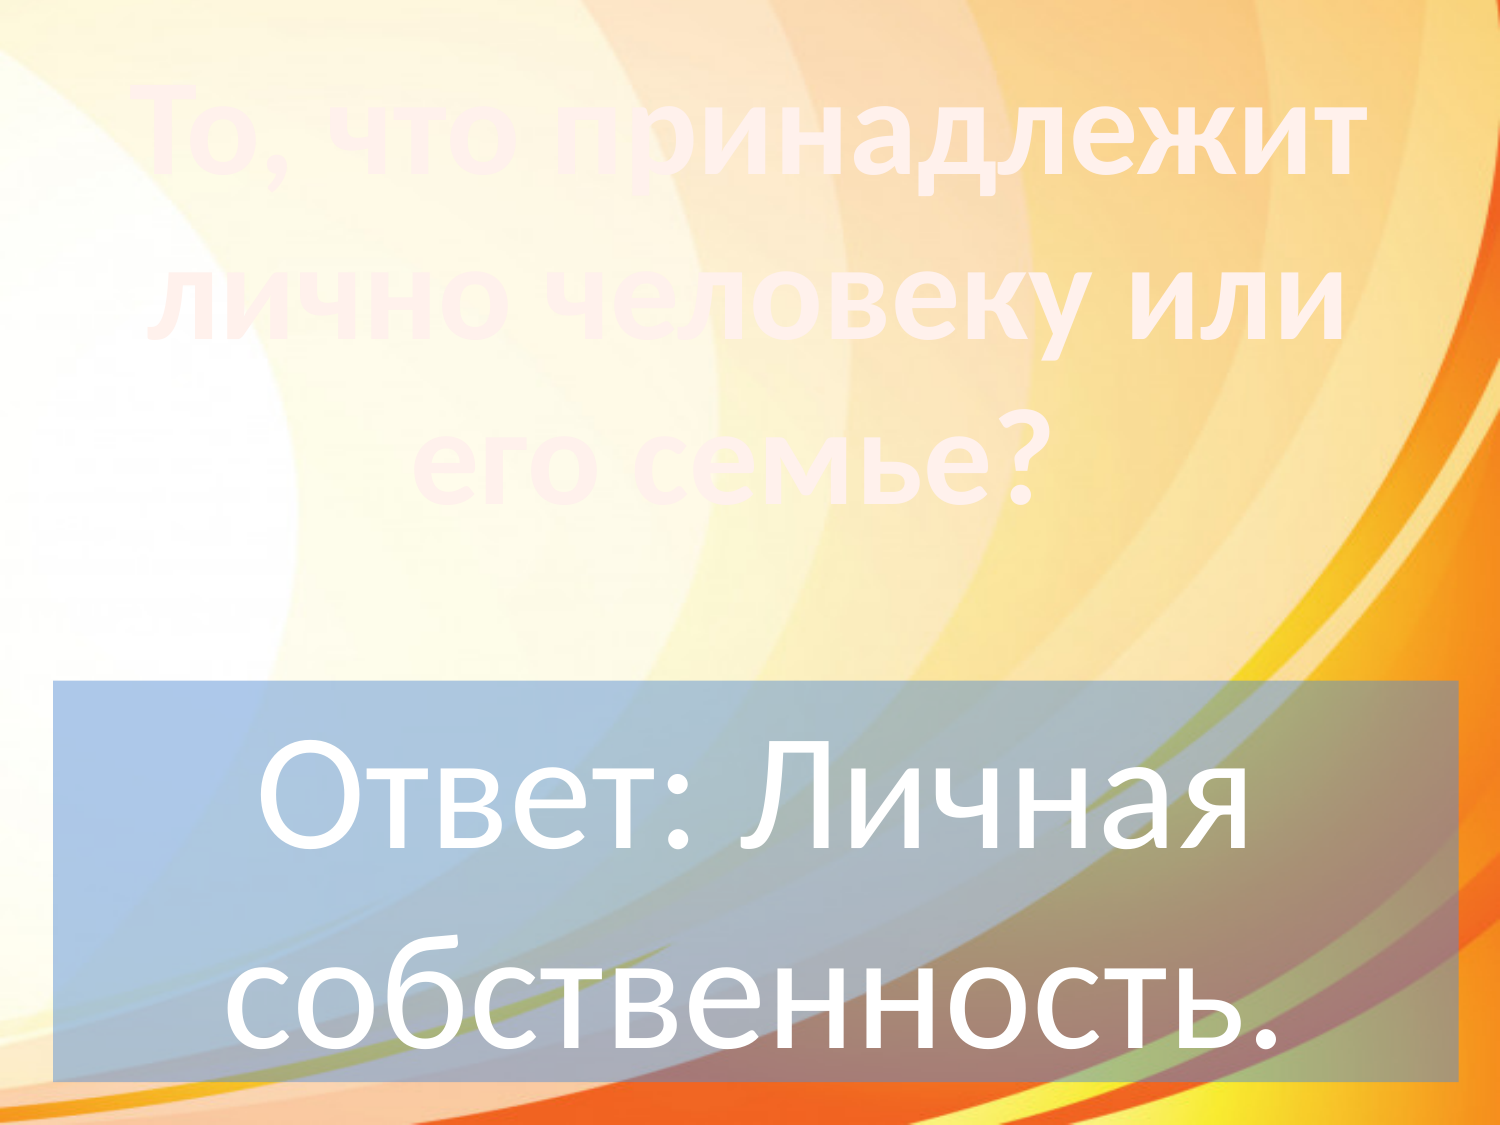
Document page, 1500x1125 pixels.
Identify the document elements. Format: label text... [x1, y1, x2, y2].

text_box Ответ: Личная собственность. [51, 679, 1461, 1084]
text_box То, что принадлежит лично человеку или его семье? [57, 29, 1441, 540]
picture [0, 0, 1500, 1125]
